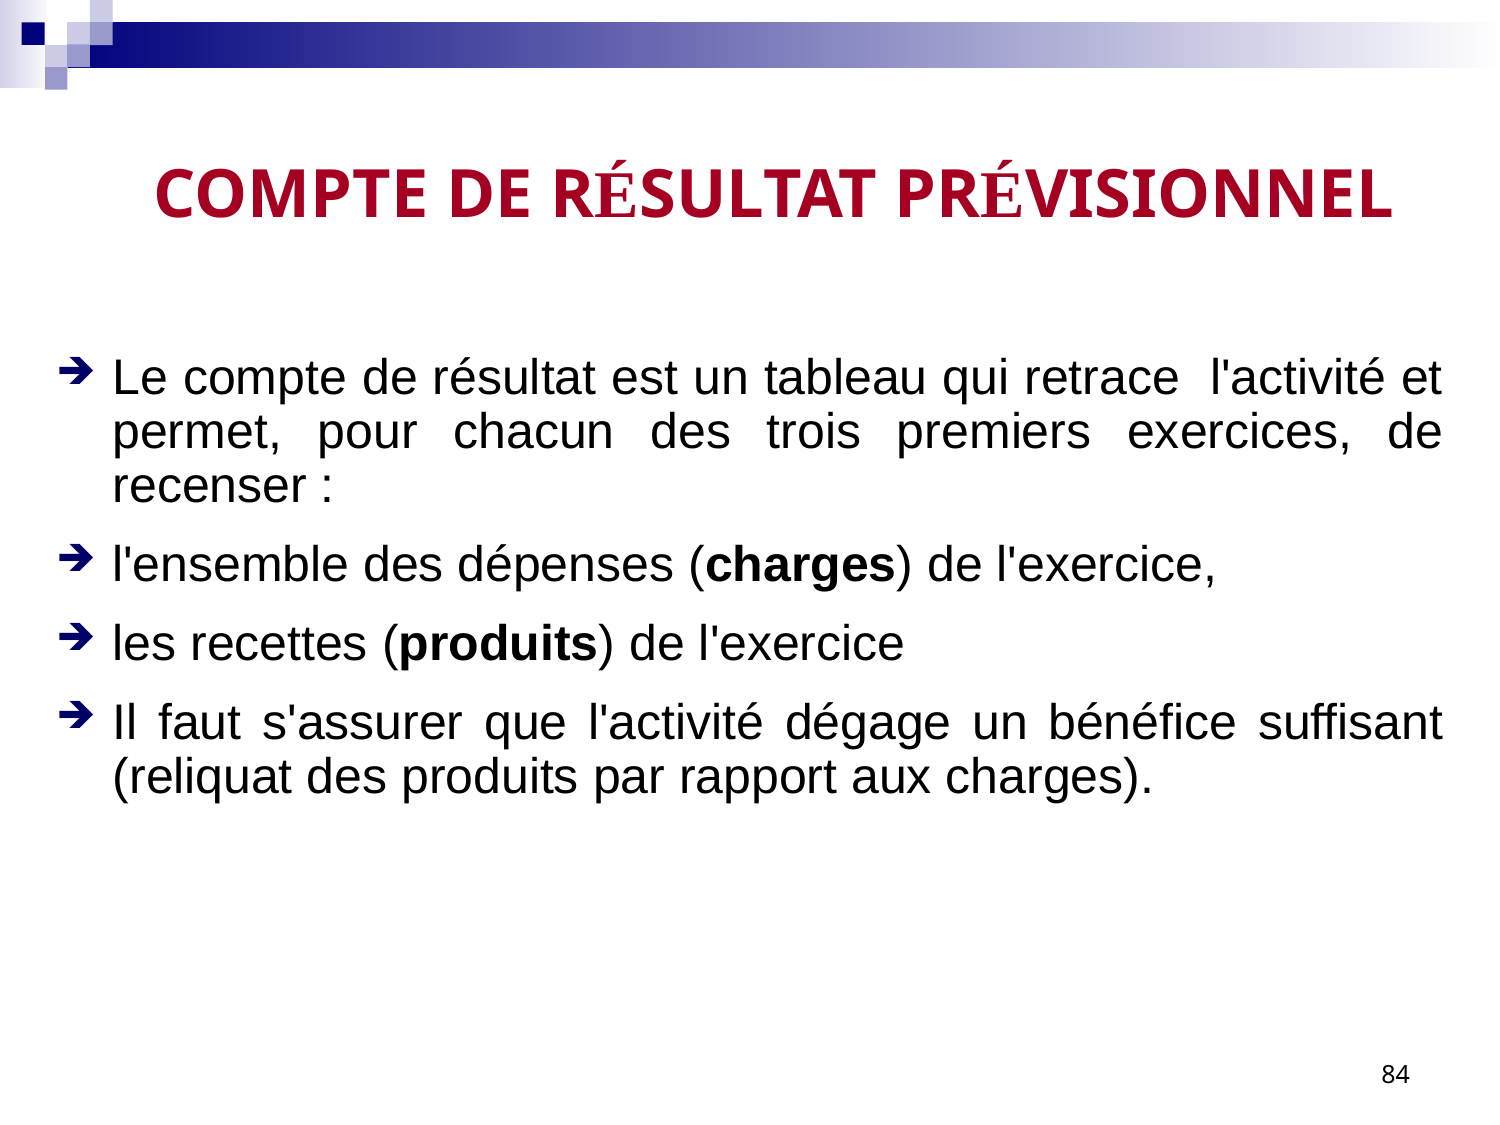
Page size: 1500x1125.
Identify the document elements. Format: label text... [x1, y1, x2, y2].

slide_number 84 [1074, 1025, 1425, 1100]
title COMPTE DE RÉSULTAT PRÉVISIONNEL [136, 103, 1412, 279]
list Le compte de résultat est un tableau qui retrace l'activité et permet, pour chacun des trois premiers exercices, de recenser : l'ensemble des dépenses (charges) de l'exercice, les recettes (produits) de l'exercice Il faut s'assurer que l'activité dégage un bénéfice suffisant (reliquat des produits par rapport aux charges). [41, 343, 1459, 858]
